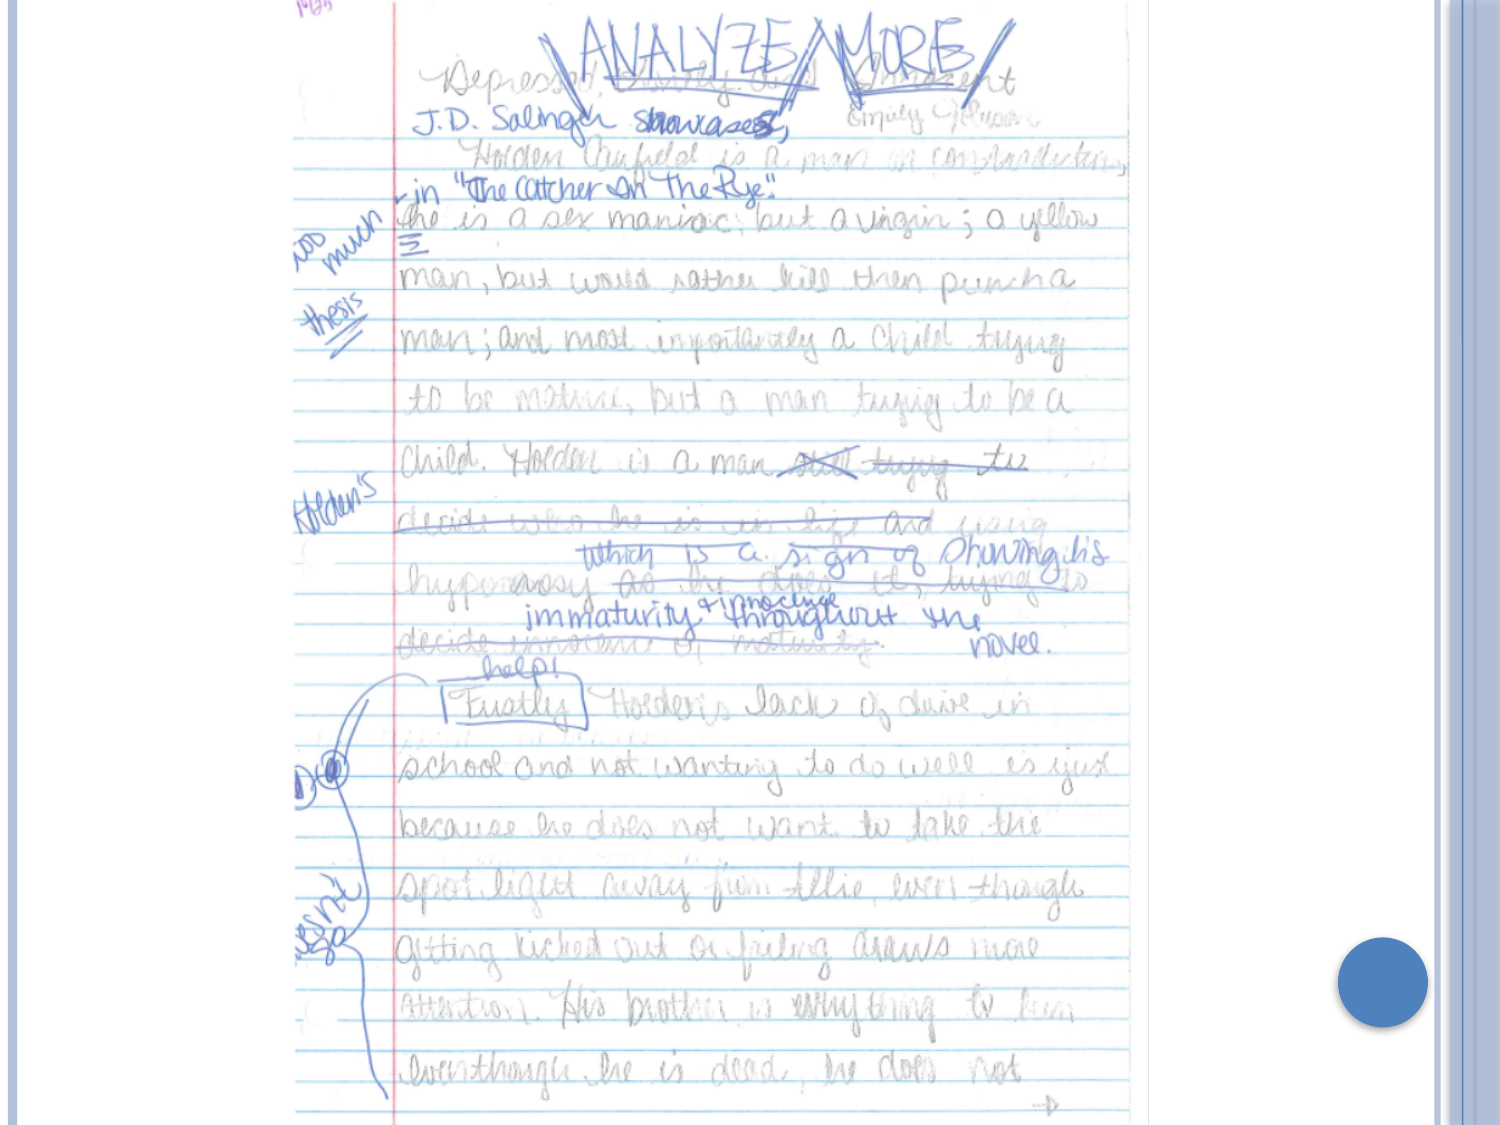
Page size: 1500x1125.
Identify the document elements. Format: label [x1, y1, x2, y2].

picture [286, 0, 1151, 1125]
